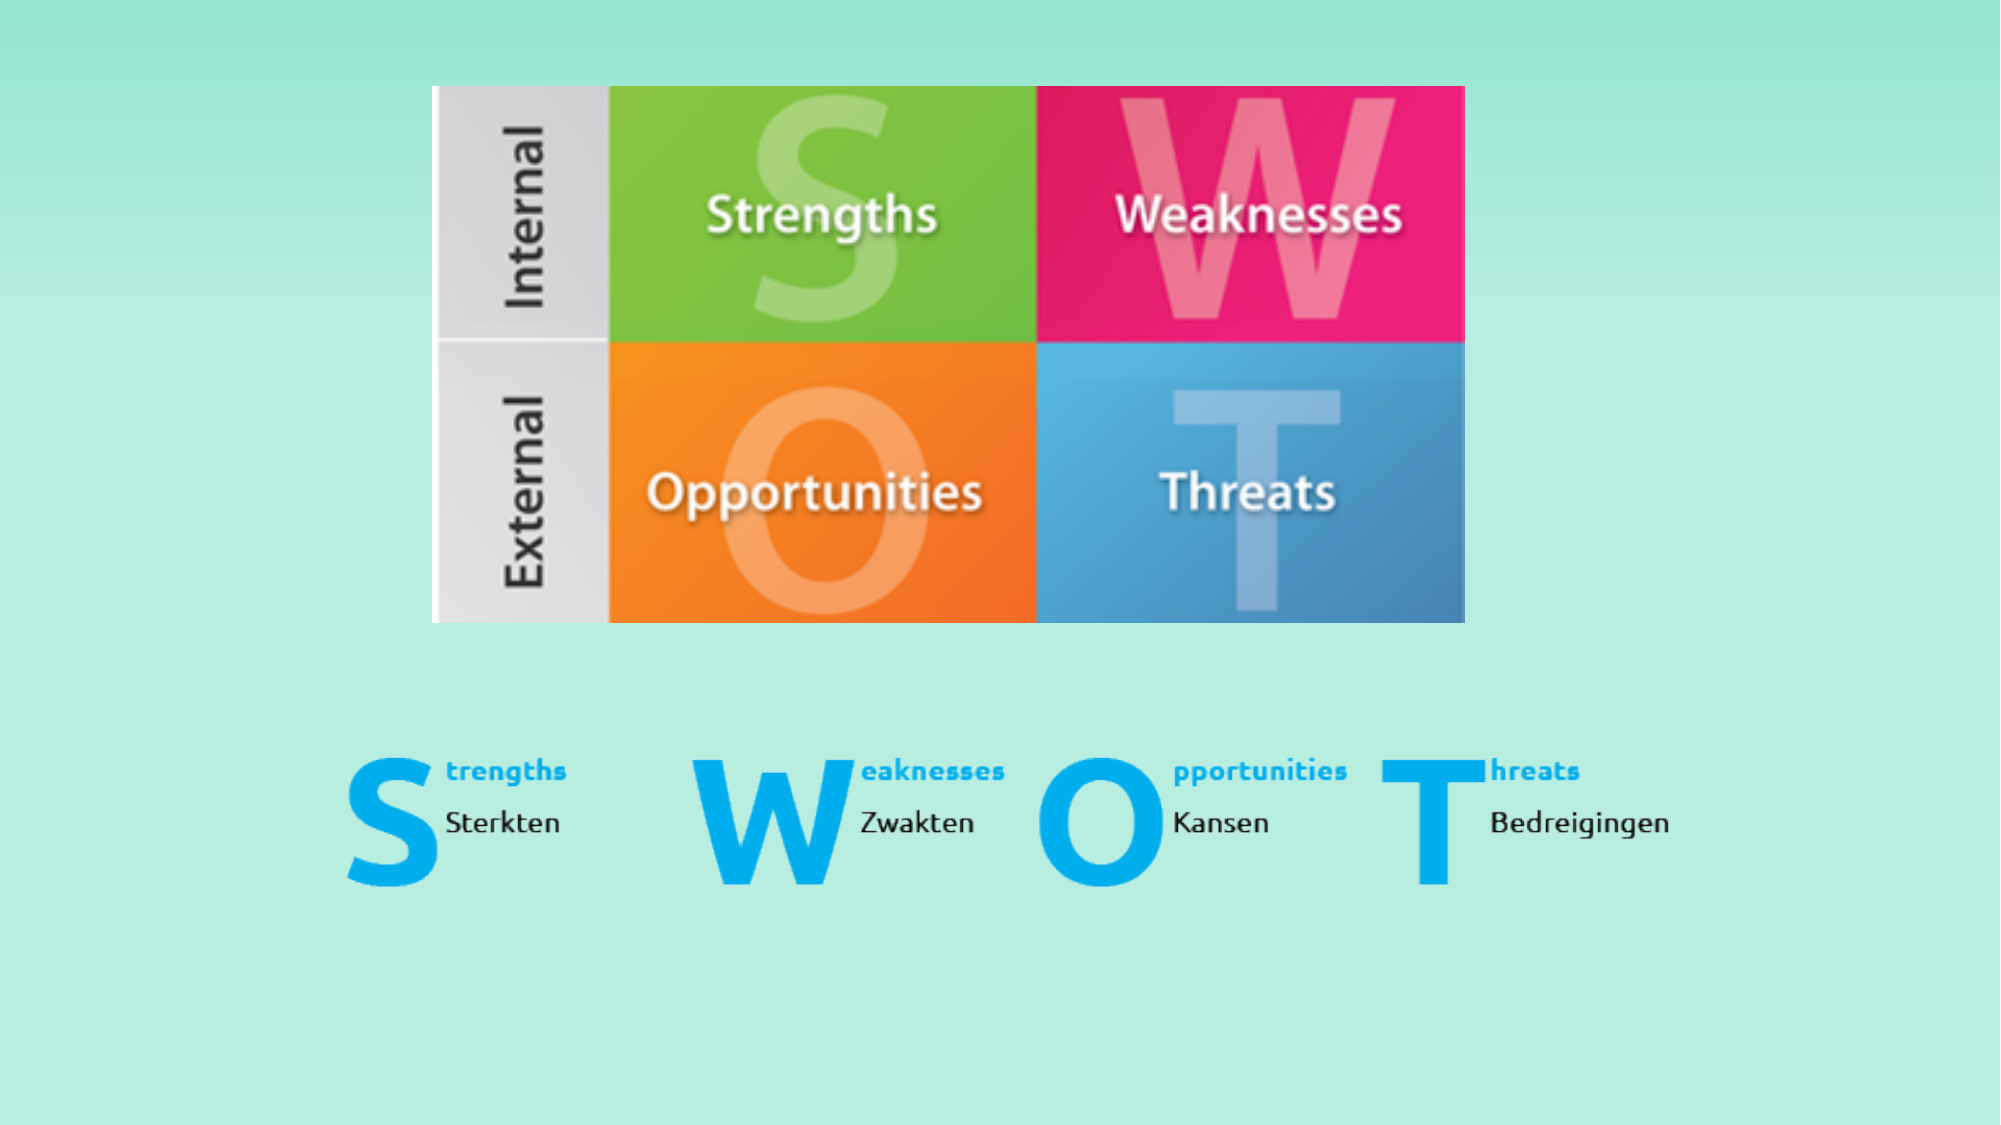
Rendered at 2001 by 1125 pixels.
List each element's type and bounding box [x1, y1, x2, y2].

picture [347, 710, 1717, 992]
list [432, 86, 1465, 623]
